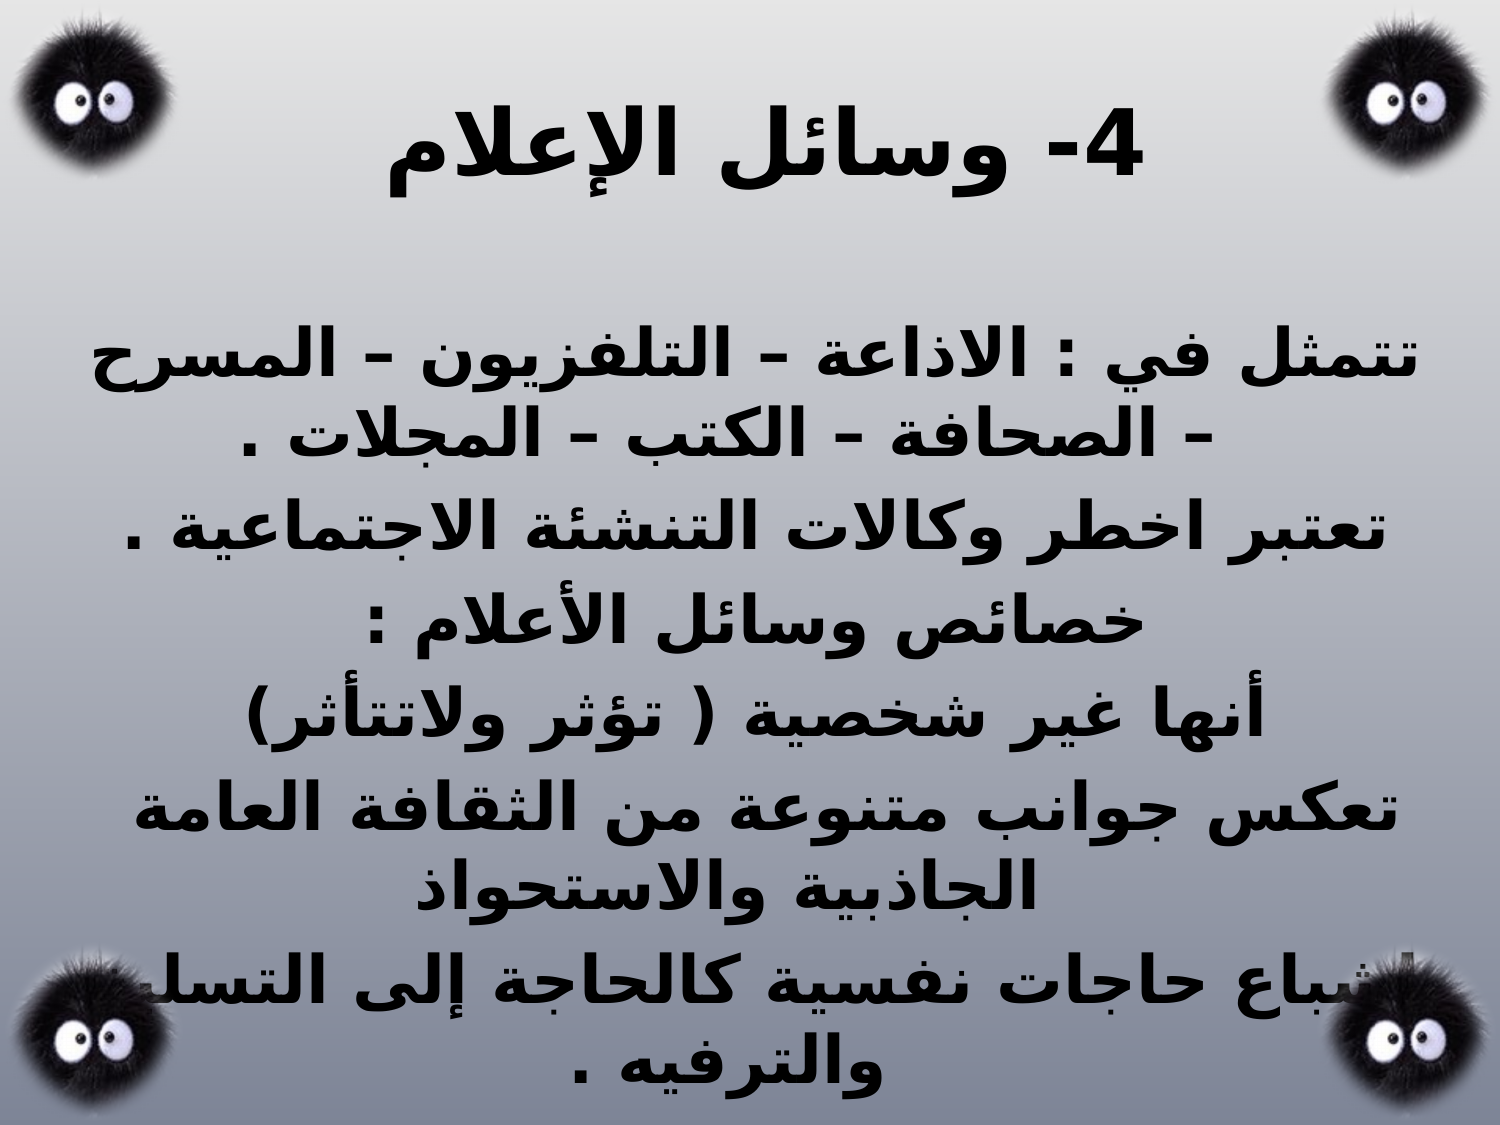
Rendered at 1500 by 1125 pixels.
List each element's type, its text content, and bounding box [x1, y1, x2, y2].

picture [0, 0, 188, 188]
title 4- وسائل الإعلام [74, 44, 1426, 233]
picture [0, 937, 188, 1125]
picture [1312, 937, 1500, 1125]
picture [1312, 0, 1500, 188]
list تتمثل في : الاذاعة – التلفزيون – المسرح – الصحافة – الكتب – المجلات . تعتبر اخطر وكالات التنشئة الاجتماعية . خصائص وسائل الأعلام : أنها غير شخصية ( تؤثر ولاتتأثر) تعكس جوانب متنوعة من الثقافة العامة الجاذبية والاستحواذ إشباع حاجات نفسية كالحاجة إلى التسلية والترفيه . [64, 302, 1448, 1071]
